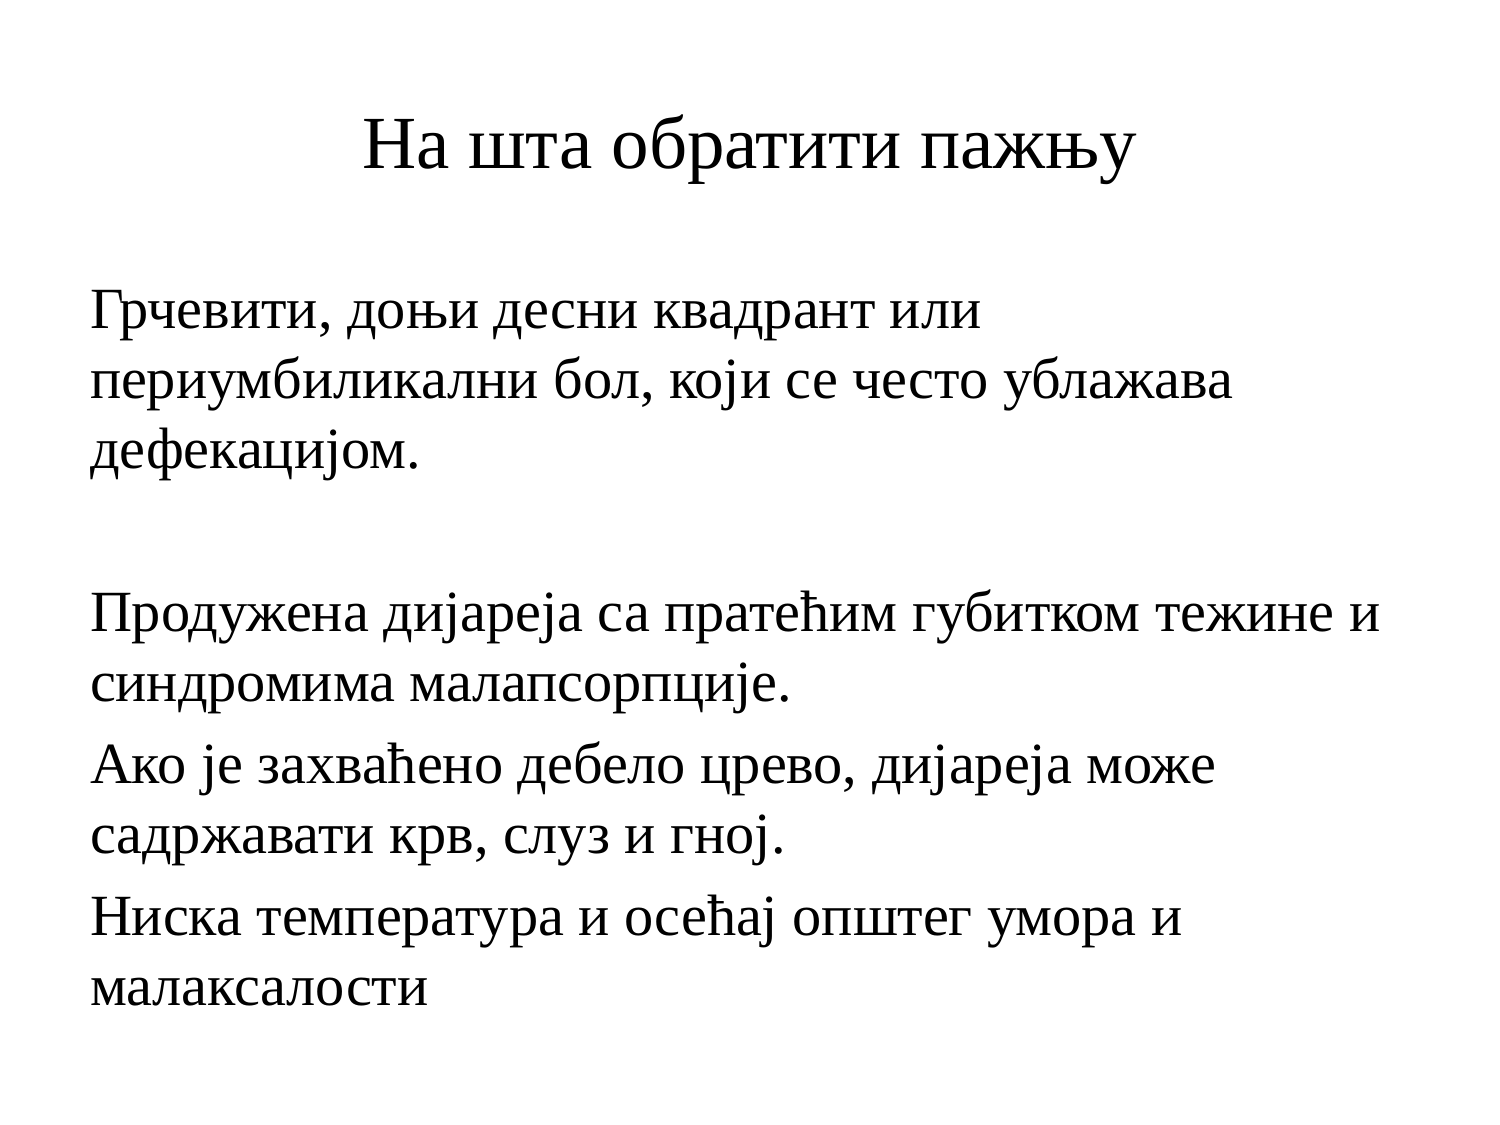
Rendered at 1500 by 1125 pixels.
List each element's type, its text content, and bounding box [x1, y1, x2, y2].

list Грчевити, доњи десни квадрант или периумбиликални бол, који се често ублажава дефекацијом. Продужена дијареја са пратећим губитком тежине и синдромима малапсорпције. Ако је захваћено дебело црево, дијареја може садржавати крв, слуз и гној. Ниска температура и осећај општег умора и малаксалости [75, 262, 1425, 1005]
title На шта обратити пажњу [75, 45, 1425, 233]
